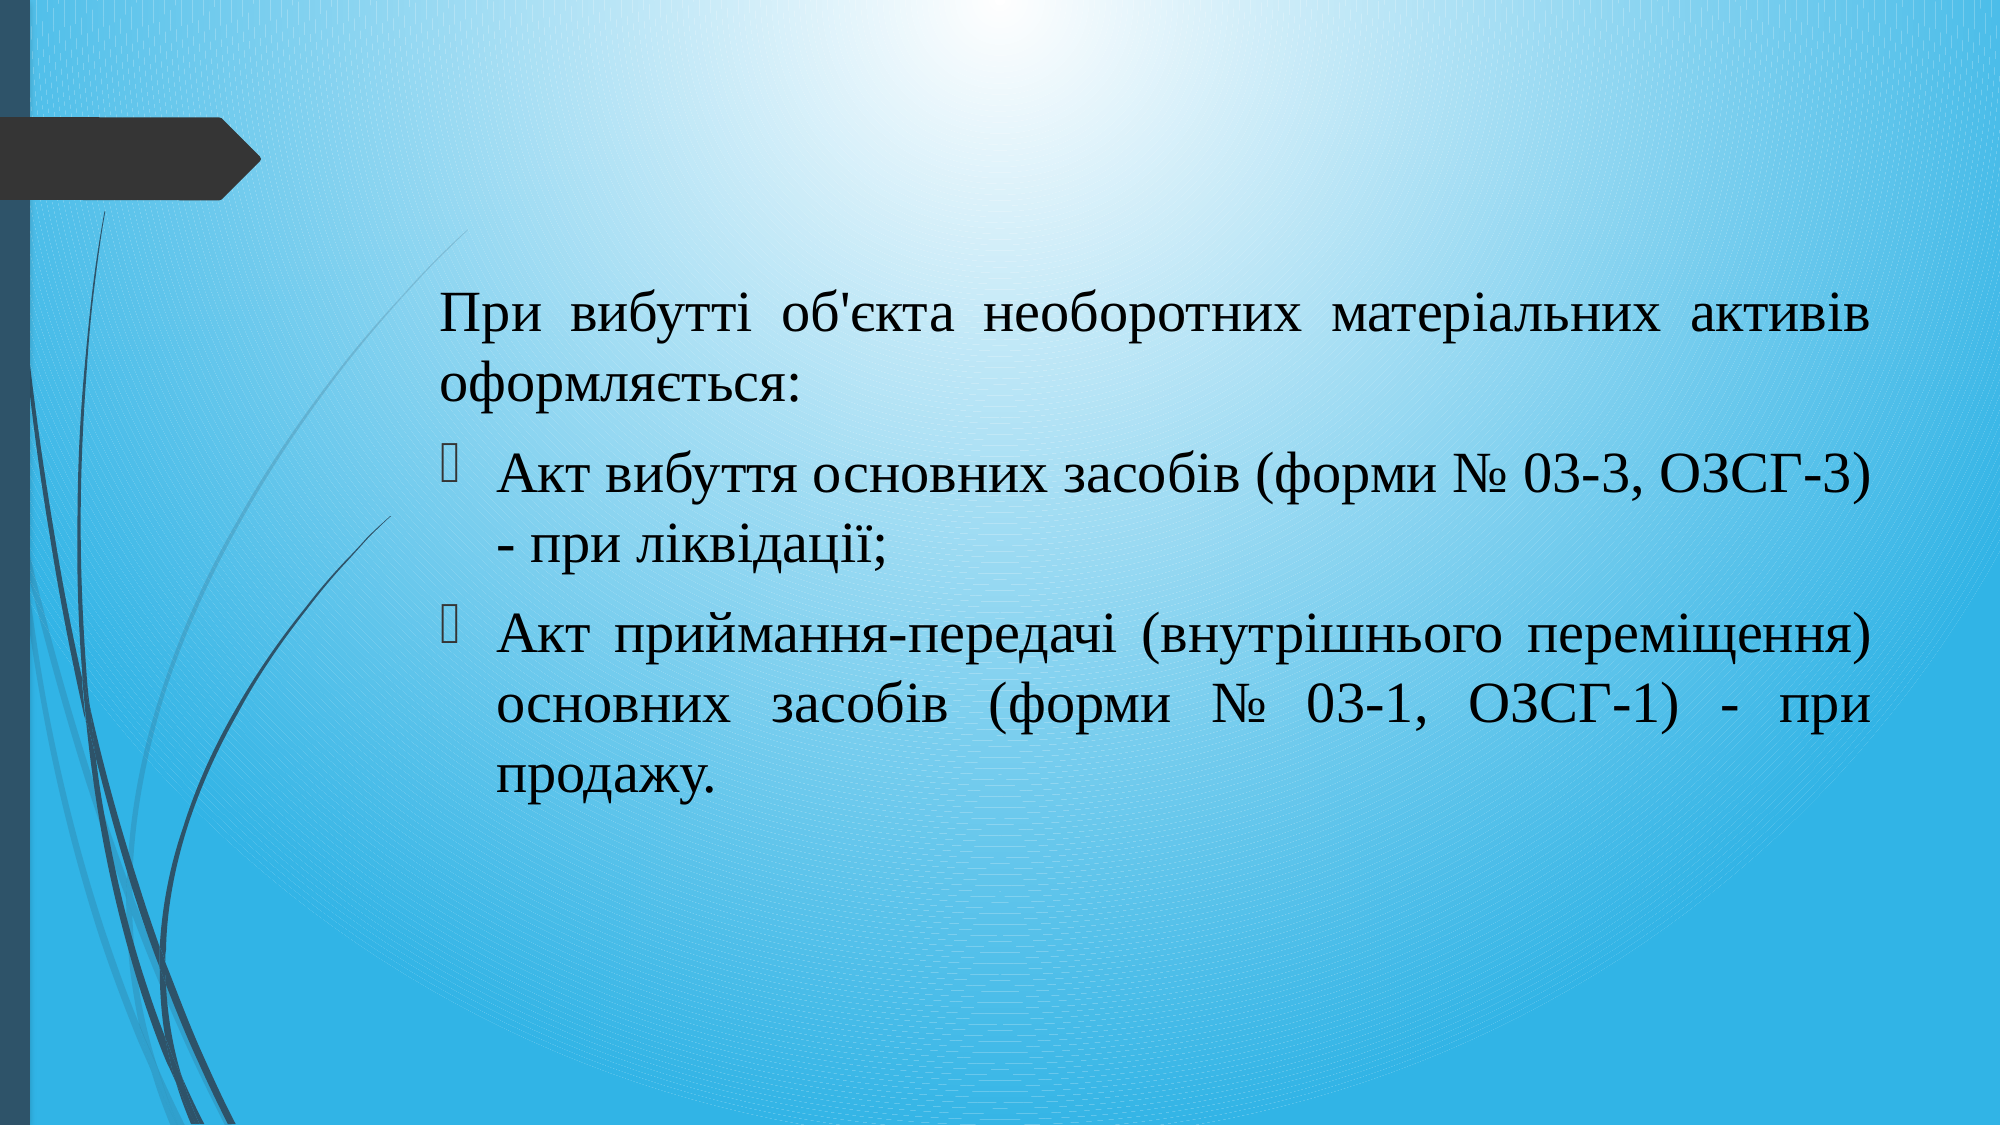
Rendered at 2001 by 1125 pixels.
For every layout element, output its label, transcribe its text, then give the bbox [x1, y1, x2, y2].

list При вибутті об'єкта необоротних матеріальних активів оформляється: Акт вибуття основних засобів (форми № 03-3, ОЗСГ-3) - при ліквідації; Акт приймання-передачі (внутрішнього переміщення) основних засобів (форми № 03-1, ОЗСГ-1) - при продажу. [424, 265, 1888, 886]
